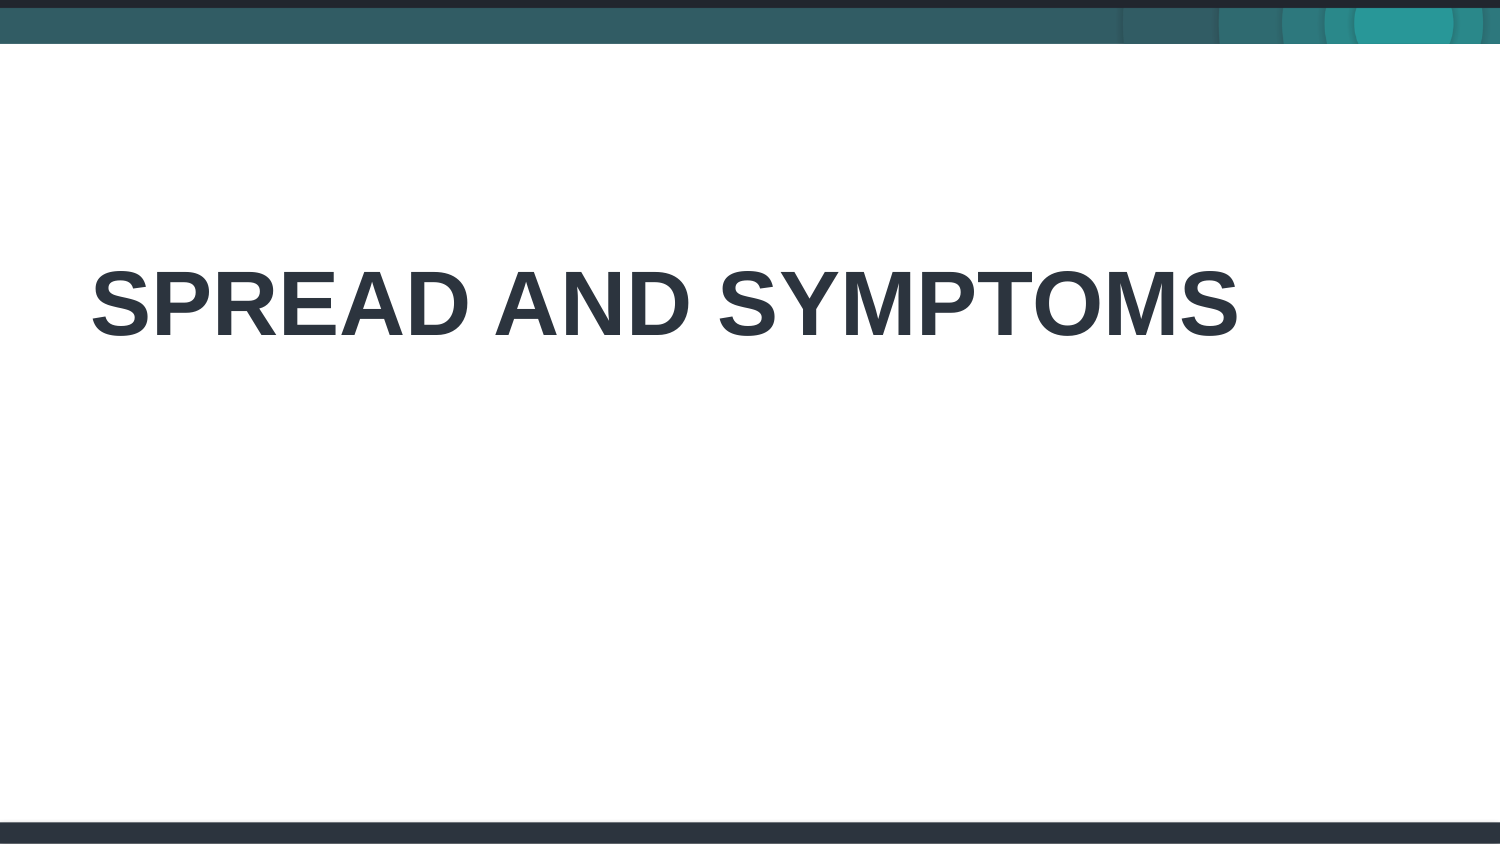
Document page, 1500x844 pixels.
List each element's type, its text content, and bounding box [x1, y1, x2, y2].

title Spread and Symptoms [75, 257, 1350, 440]
picture [0, 0, 1500, 44]
